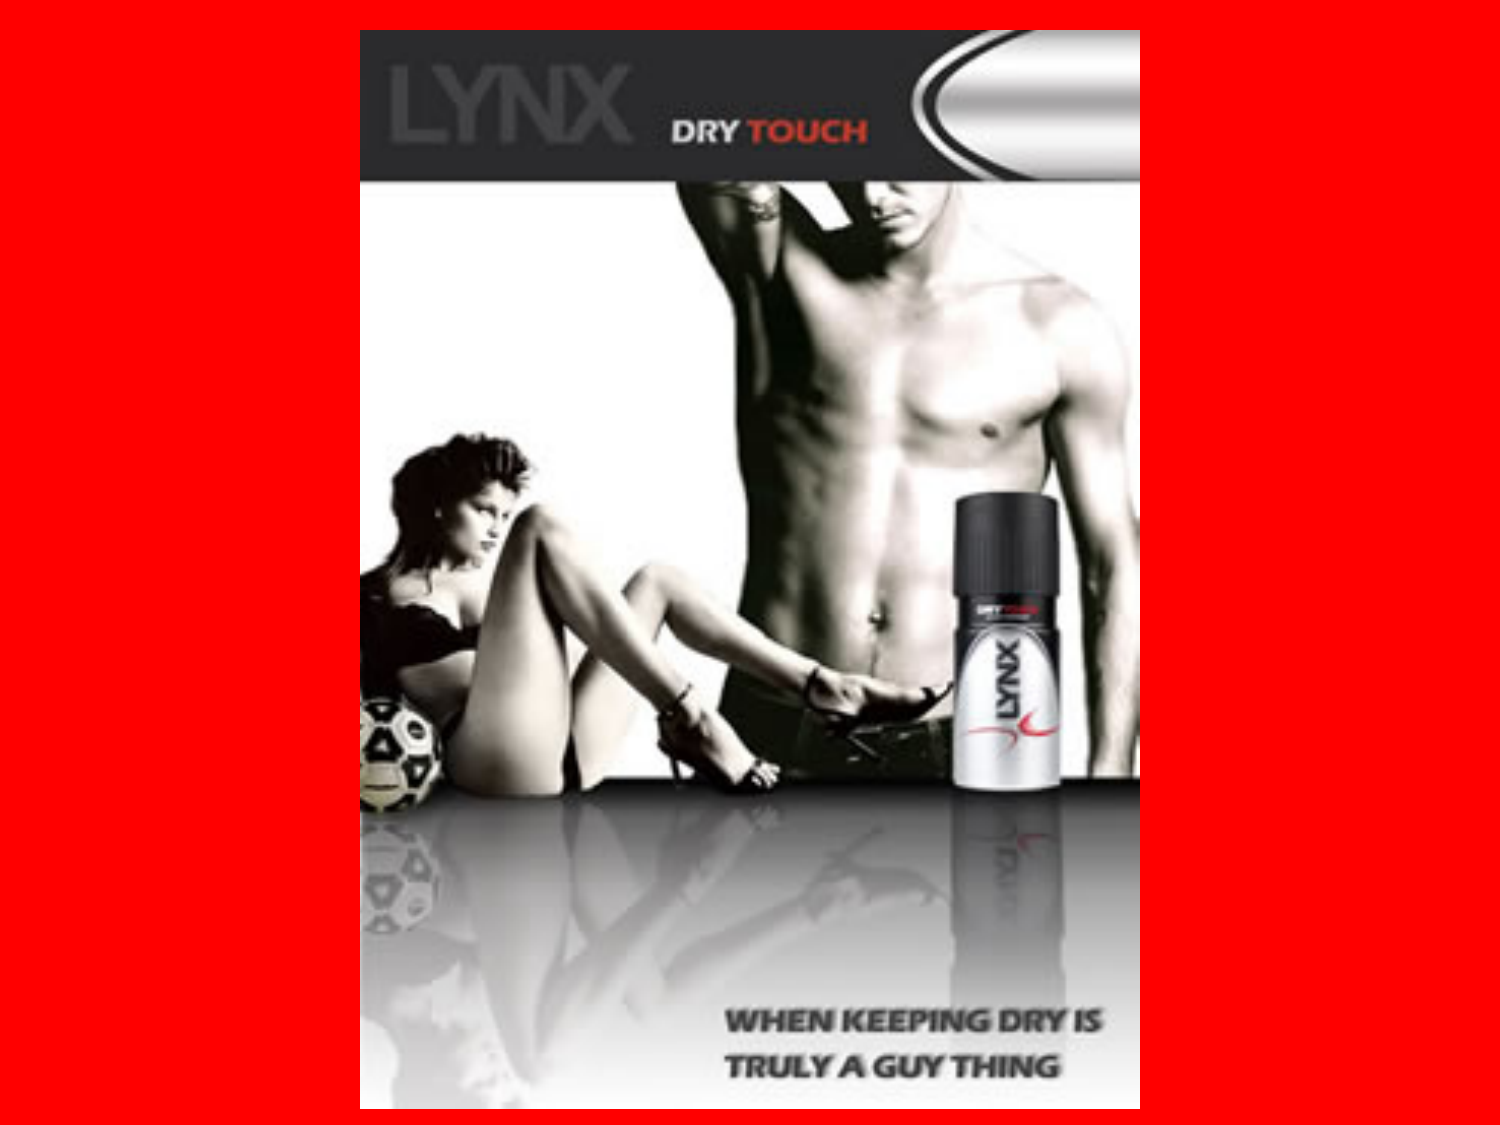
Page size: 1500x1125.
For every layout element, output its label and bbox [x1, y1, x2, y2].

list [359, 30, 1140, 1109]
